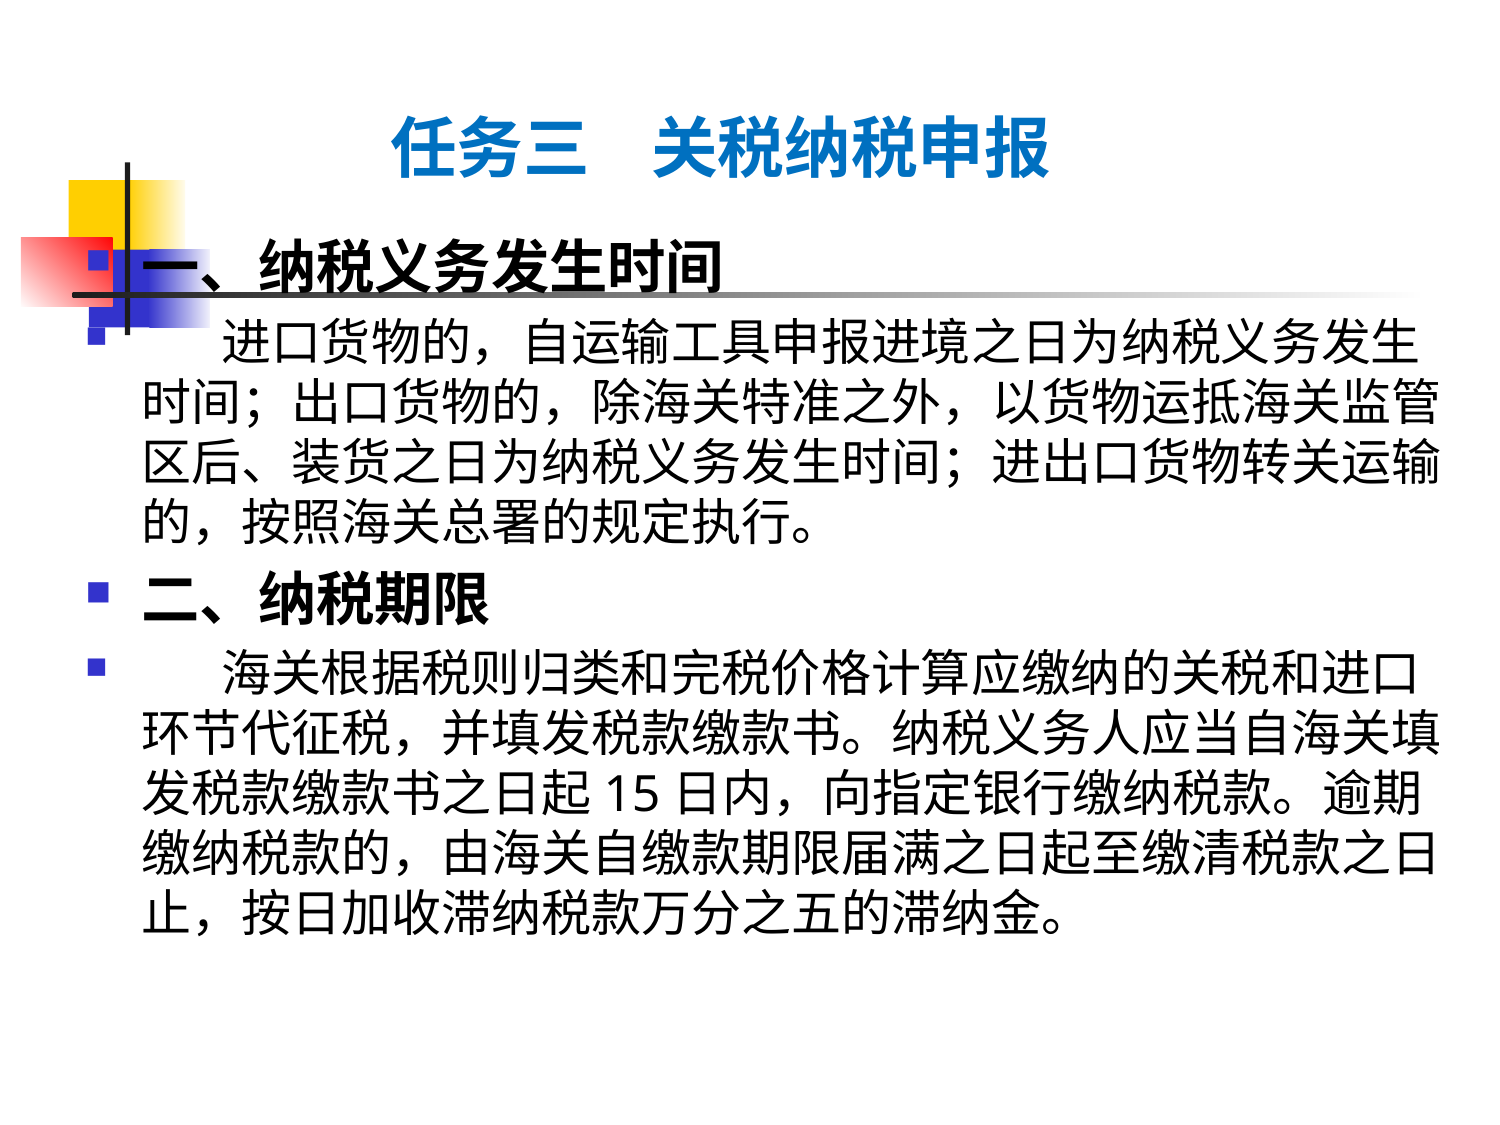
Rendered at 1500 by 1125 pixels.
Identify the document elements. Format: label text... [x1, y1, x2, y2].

list 一、纳税义务发生时间 进口货物的，自运输工具申报进境之日为纳税义务发生时间；出口货物的，除海关特准之外，以货物运抵海关监管区后、装货之日为纳税义务发生时间；进出口货物转关运输的，按照海关总署的规定执行。 二、纳税期限 海关根据税则归类和完税价格计算应缴纳的关税和进口环节代征税，并填发税款缴款书。纳税义务人应当自海关填发税款缴款书之日起15日内，向指定银行缴纳税款。逾期缴纳税款的，由海关自缴款期限届满之日起至缴清税款之日止，按日加收滞纳税款万分之五的滞纳金。 [70, 222, 1470, 1007]
title 任务三 关税纳税申报 [81, 0, 1361, 194]
